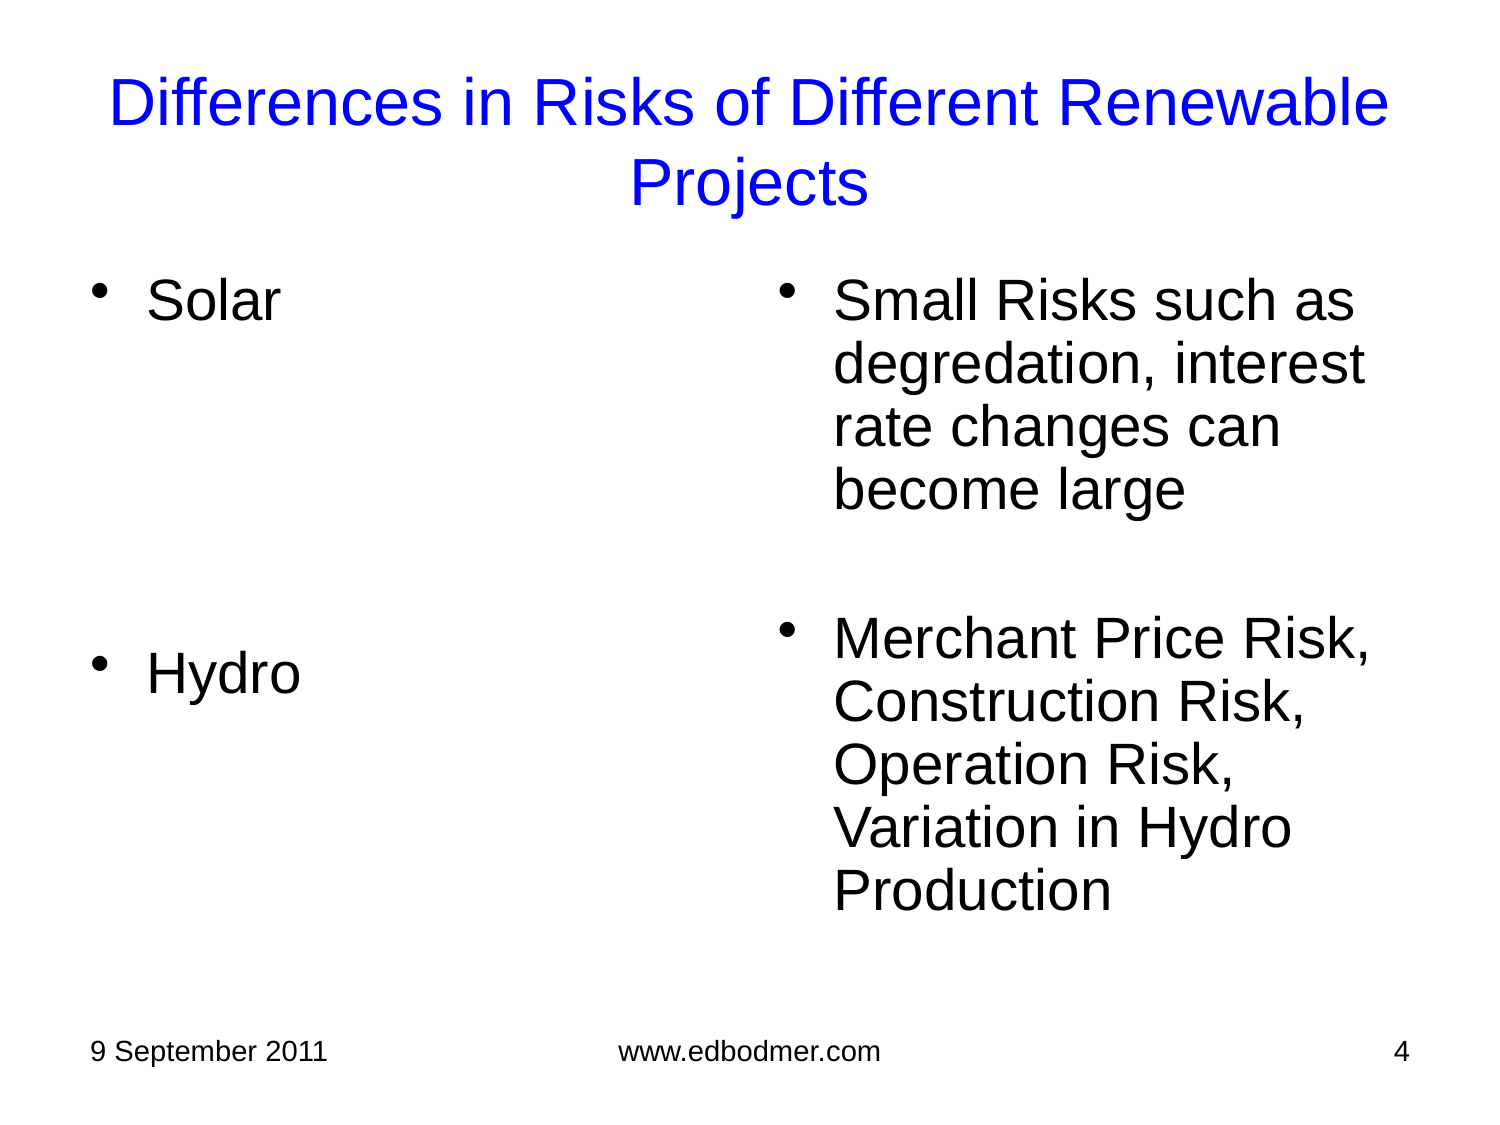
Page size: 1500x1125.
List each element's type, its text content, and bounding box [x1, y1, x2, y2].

footer www.edbodmer.com [512, 1024, 988, 1103]
slide_number 4 [1074, 1024, 1426, 1103]
list Solar Hydro [74, 262, 738, 1006]
title Differences in Risks of Different Renewable Projects [74, 44, 1426, 233]
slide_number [74, 1024, 426, 1103]
list Small Risks such as degredation, interest rate changes can become large Merchant Price Risk, Construction Risk, Operation Risk, Variation in Hydro Production [762, 262, 1426, 1006]
